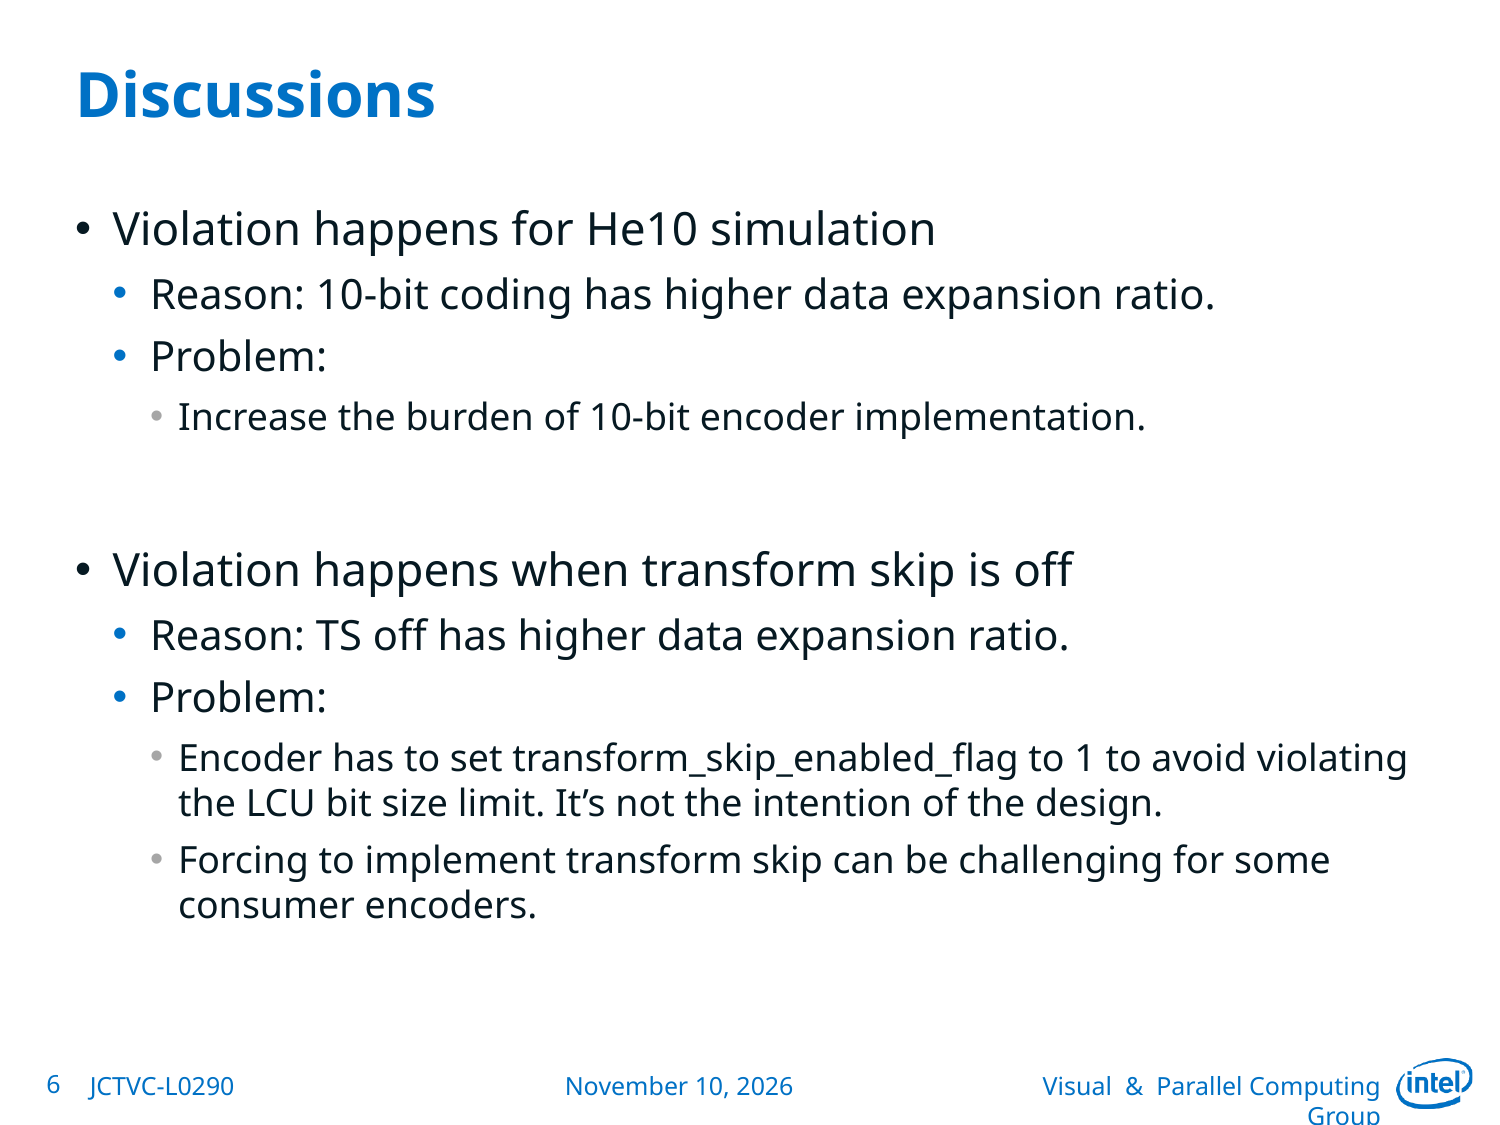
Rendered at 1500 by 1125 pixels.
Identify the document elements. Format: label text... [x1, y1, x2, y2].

picture [1396, 1058, 1473, 1109]
title Discussions [75, 67, 1425, 175]
footer JCTVC-L0290 [75, 1062, 549, 1109]
slide_number 6 [0, 1062, 75, 1109]
list Violation happens for He10 simulation Reason: 10-bit coding has higher data expansion ratio. Problem: Increase the burden of 10-bit encoder implementation. Violation happens when transform skip is off Reason: TS off has higher data expansion ratio. Problem: Encoder has to set transform_skip_enabled_flag to 1 to avoid violating the LCU bit size limit. It’s not the intention of the design. Forcing to implement transform skip can be challenging for some consumer encoders. [75, 200, 1425, 975]
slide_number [549, 1062, 844, 1109]
